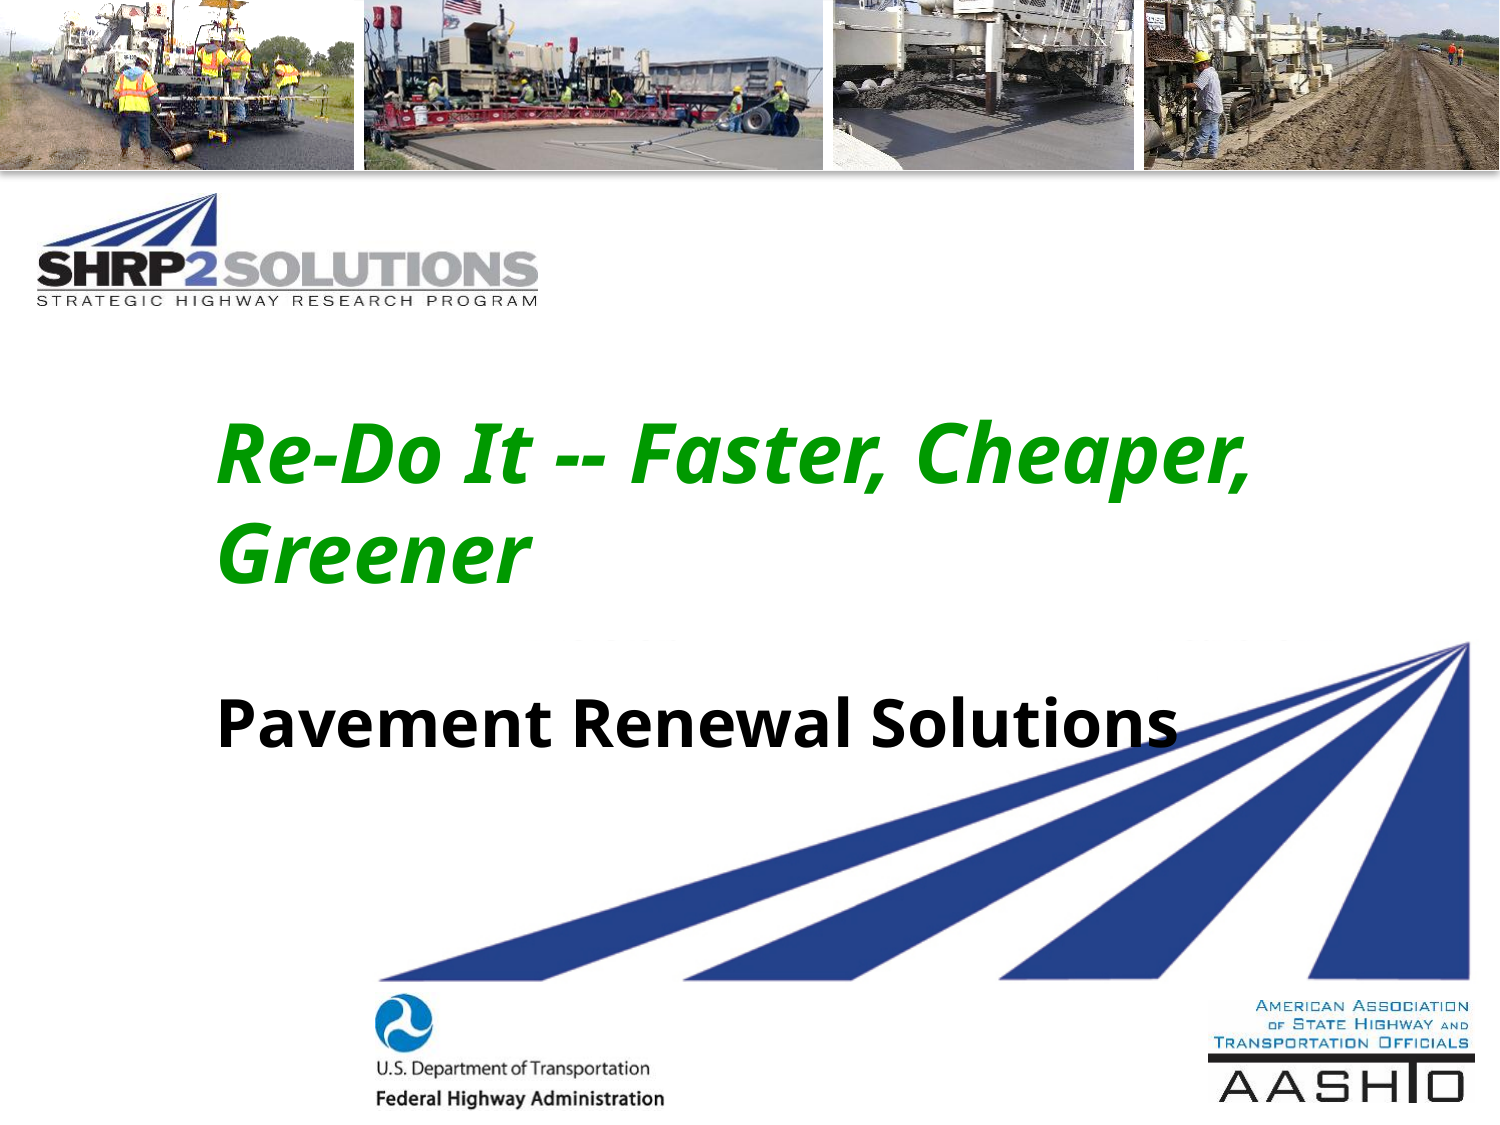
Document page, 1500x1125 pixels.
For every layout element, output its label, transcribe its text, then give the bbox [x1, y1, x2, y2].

picture [0, 0, 354, 170]
picture [364, 0, 823, 170]
picture [1144, 0, 1499, 170]
picture [833, 0, 1134, 170]
picture [37, 193, 1500, 1111]
text_box Re-Do It -- Faster, Cheaper, Greener Pavement Renewal Solutions [201, 393, 1404, 768]
